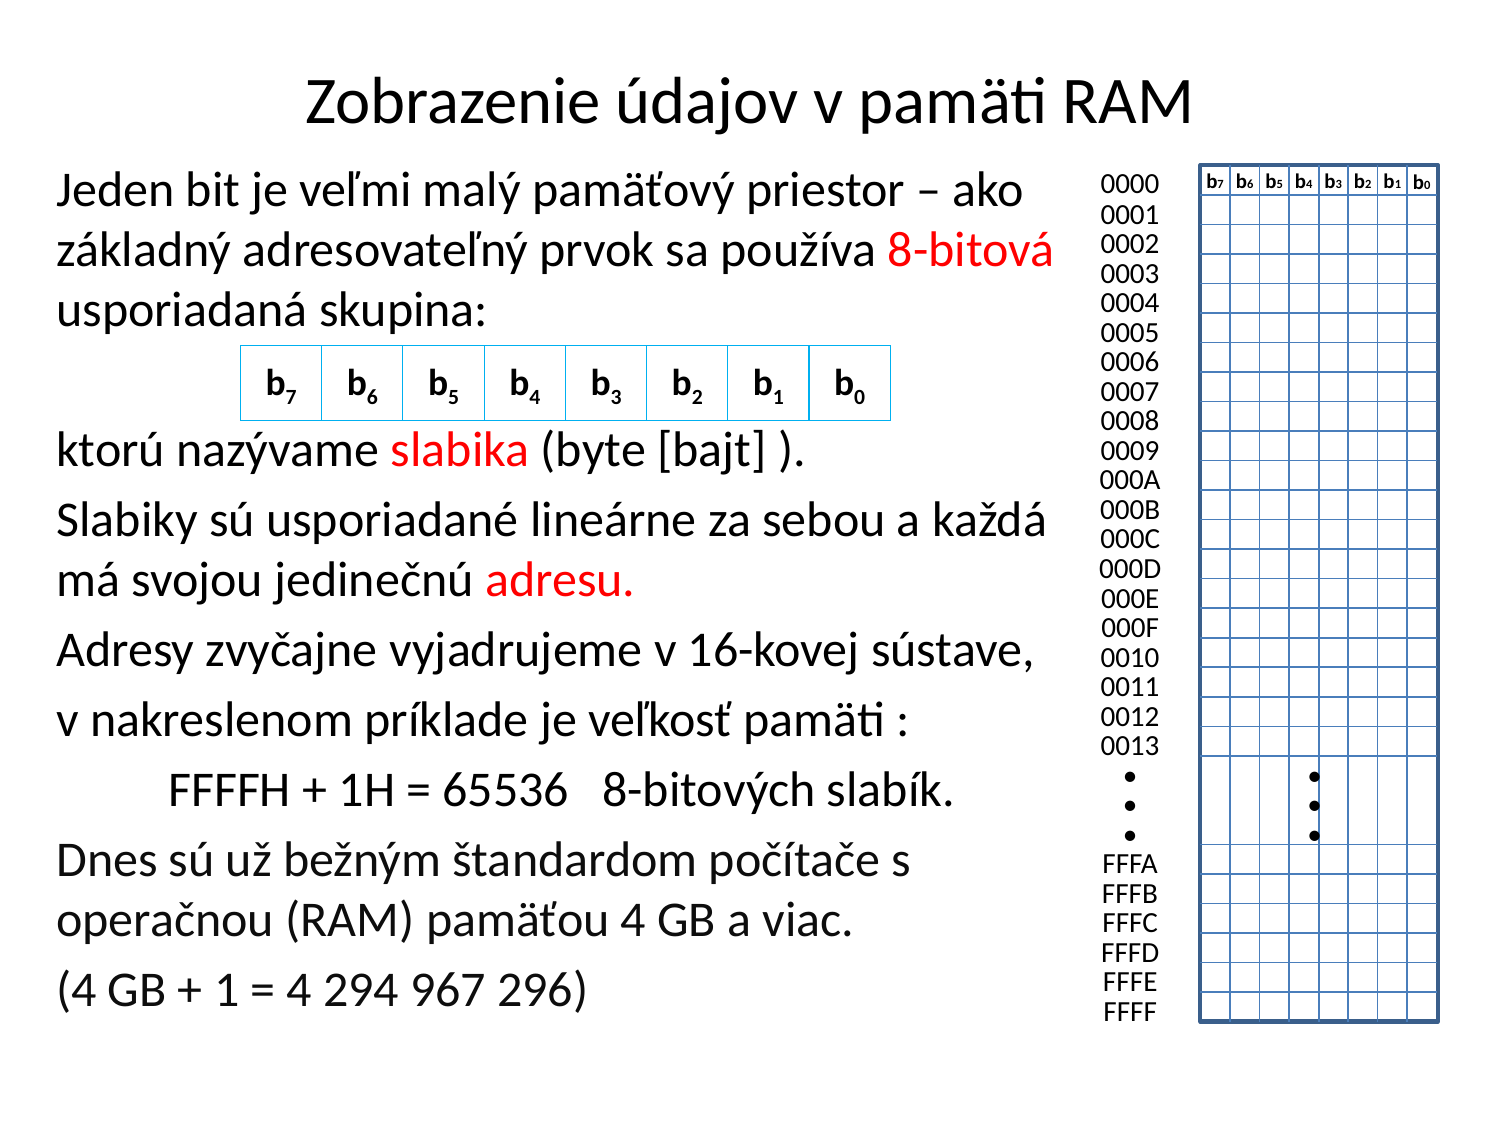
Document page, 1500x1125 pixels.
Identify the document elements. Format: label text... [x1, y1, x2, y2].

title Zobrazenie údajov v pamäti RAM [75, 45, 1425, 149]
list Jeden bit je veľmi malý pamäťový priestor – ako základný adresovateľný prvok sa používa 8-bitová usporiadaná skupina: ktorú nazývame slabika (byte [bajt] ). Slabiky sú usporiadané lineárne za sebou a každá má svojou jedinečnú adresu. Adresy zvyčajne vyjadrujeme v 16-kovej sústave, v nakreslenom príklade je veľkosť pamäti : FFFFH + 1H = 65536 8-bitových slabík. Dnes sú už bežným štandardom počítače s operačnou (RAM) pamäťou 4 GB a viac. (4 GB + 1 = 4 294 967 296) [41, 149, 1083, 1071]
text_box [240, 348, 891, 418]
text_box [1081, 163, 1439, 1028]
